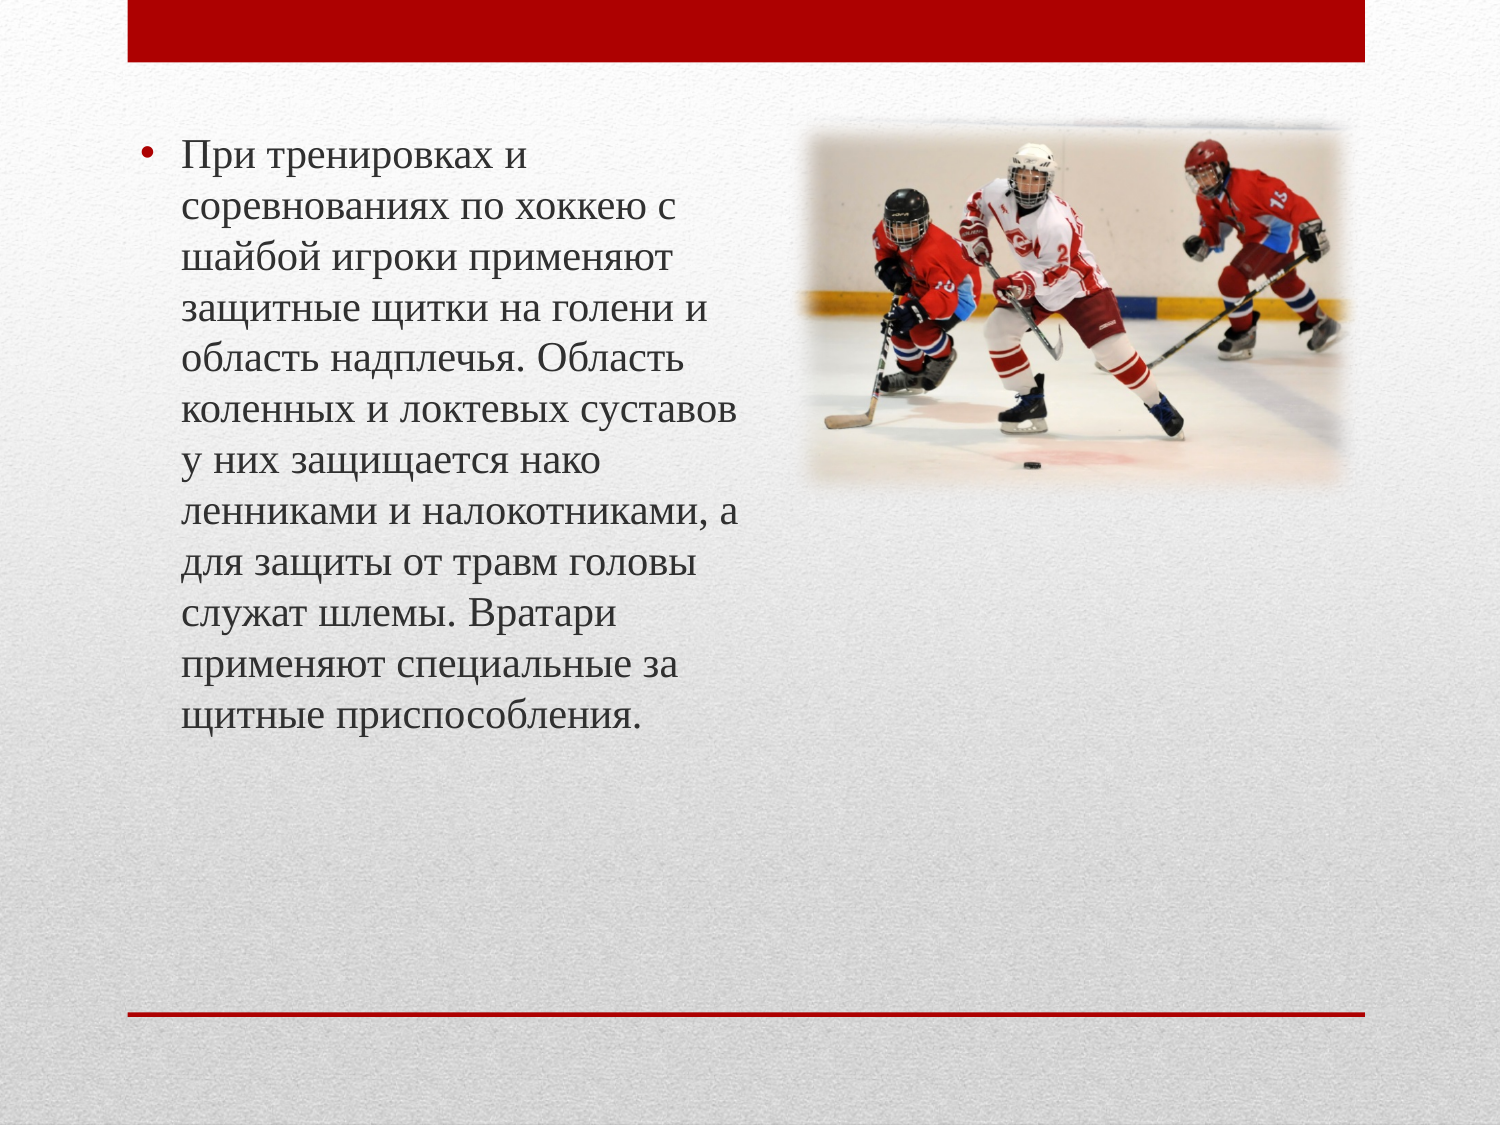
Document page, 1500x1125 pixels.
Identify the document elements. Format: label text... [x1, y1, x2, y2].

picture [787, 112, 1362, 505]
list При тренировках и соревнованиях по хоккею с шайбой игроки применяют защитные щитки на голени и область надплечья. Область коленных и локте­вых суставов у них защищается нако­ленниками и налокотниками, а для за­щиты от травм головы служат шлемы. Вратари применяют специальные за­щитные приспособления. [125, 112, 762, 750]
